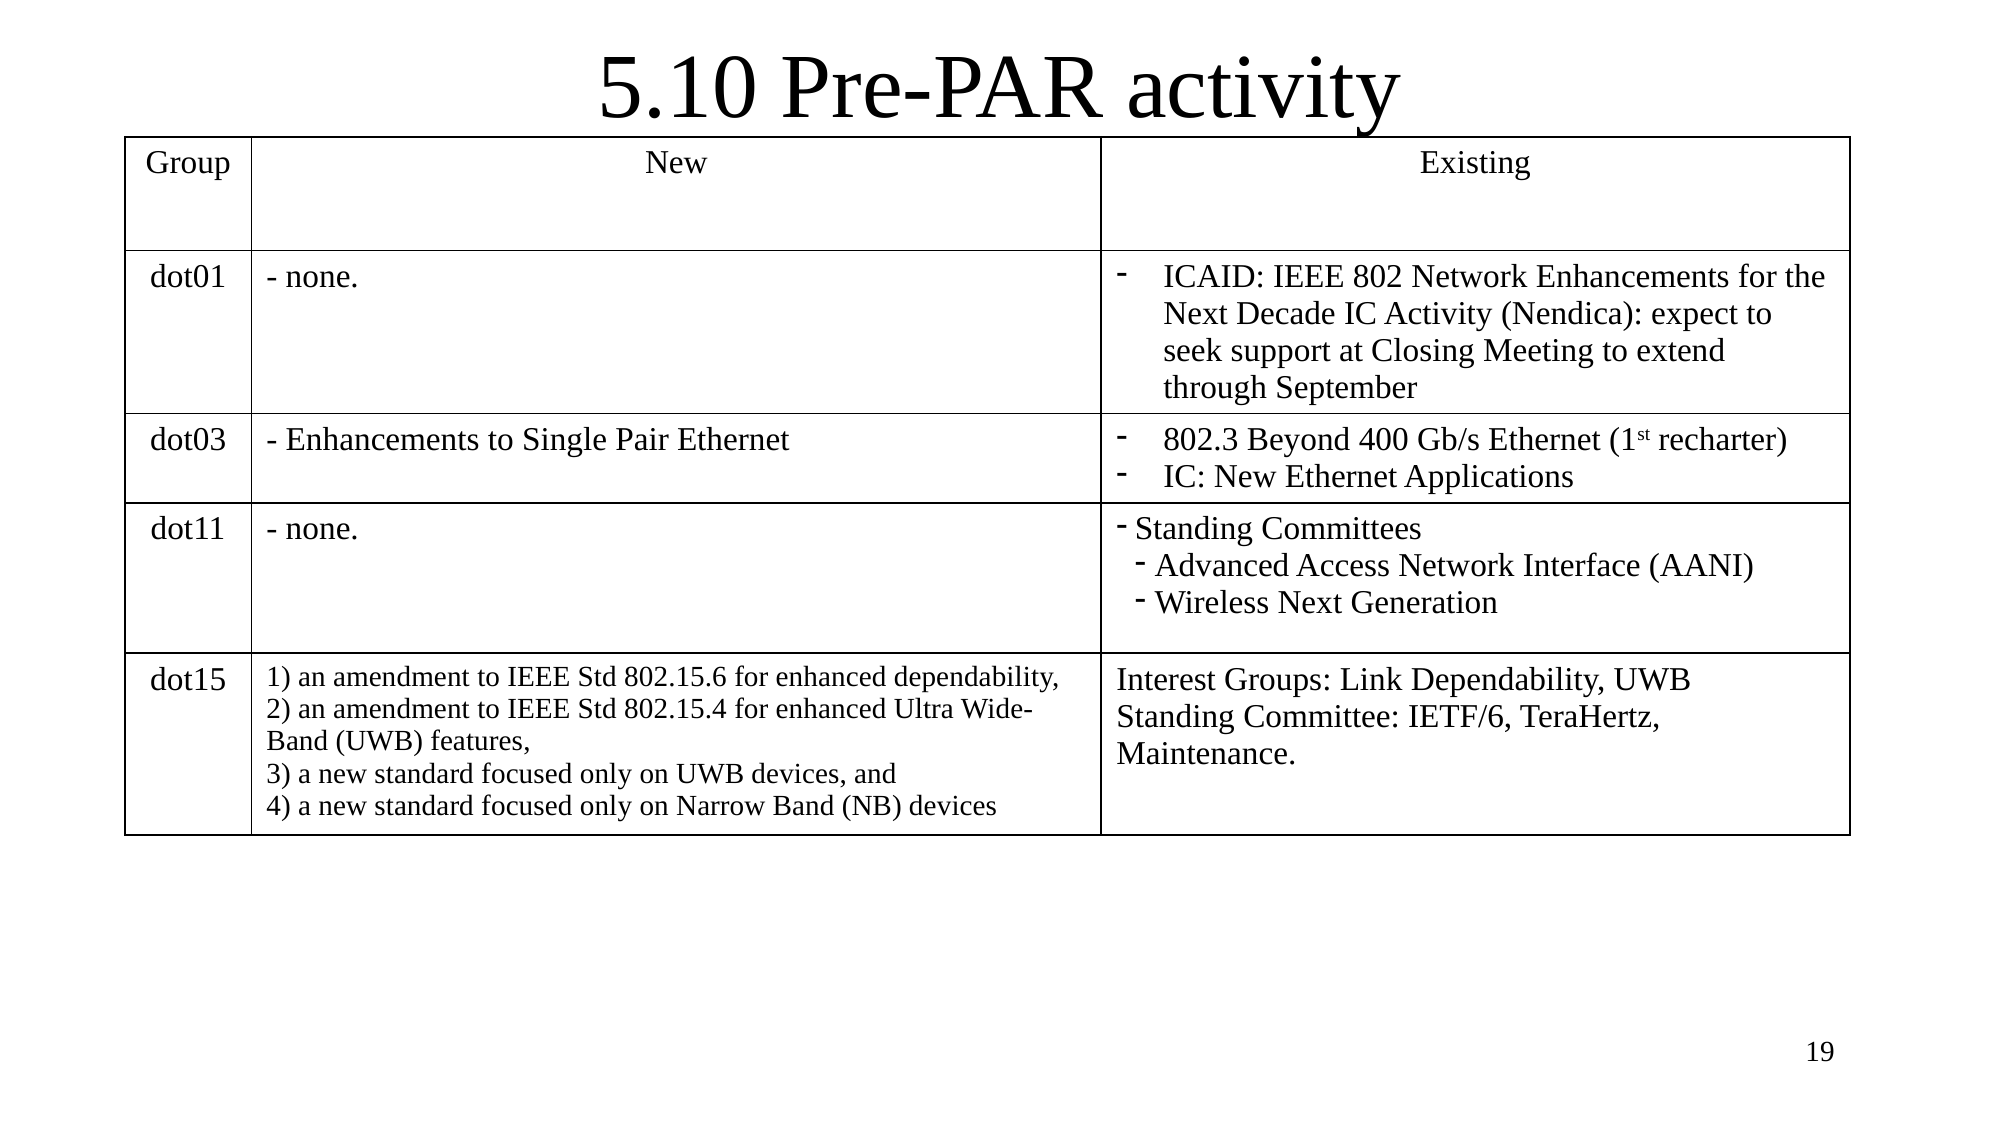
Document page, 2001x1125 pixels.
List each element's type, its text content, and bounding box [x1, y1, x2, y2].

table_cell 802.3 Beyond 400 Gb/s Ethernet (1st recharter) IC: New Ethernet Applications [1102, 414, 1849, 502]
table_cell dot03 [126, 414, 251, 502]
title 5.10 Pre-PAR activity [362, 24, 1638, 136]
slide_number 19 [1433, 1024, 1851, 1101]
table_cell Interest Groups: Link Dependability, UWB Standing Committee: IETF/6, TeraHertz, Maintenance. [1102, 654, 1849, 834]
table_cell dot11 [126, 504, 251, 652]
table_cell - Enhancements to Single Pair Ethernet [252, 414, 1100, 502]
table_cell Standing Committees Advanced Access Network Interface (AANI) Wireless Next Generation [1102, 504, 1849, 652]
table_cell ICAID: IEEE 802 Network Enhancements for the Next Decade IC Activity (Nendica): expect to seek support at Closing Meeting to extend through September [1102, 251, 1849, 413]
table_cell dot01 [126, 251, 251, 413]
table_header New [252, 138, 1100, 250]
table_cell - none. [252, 251, 1100, 413]
table_header Existing [1102, 138, 1849, 250]
table_cell 1) an amendment to IEEE Std 802.15.6 for enhanced dependability, 2) an amendment to IEEE Std 802.15.4 for enhanced Ultra Wide-Band (UWB) features, 3) a new standard focused only on UWB devices, and 4) a new standard focused only on Narrow Band (NB) devices [252, 654, 1100, 834]
table_cell dot15 [126, 654, 251, 834]
table_header Group [126, 138, 251, 250]
table_cell - none. [252, 504, 1100, 652]
